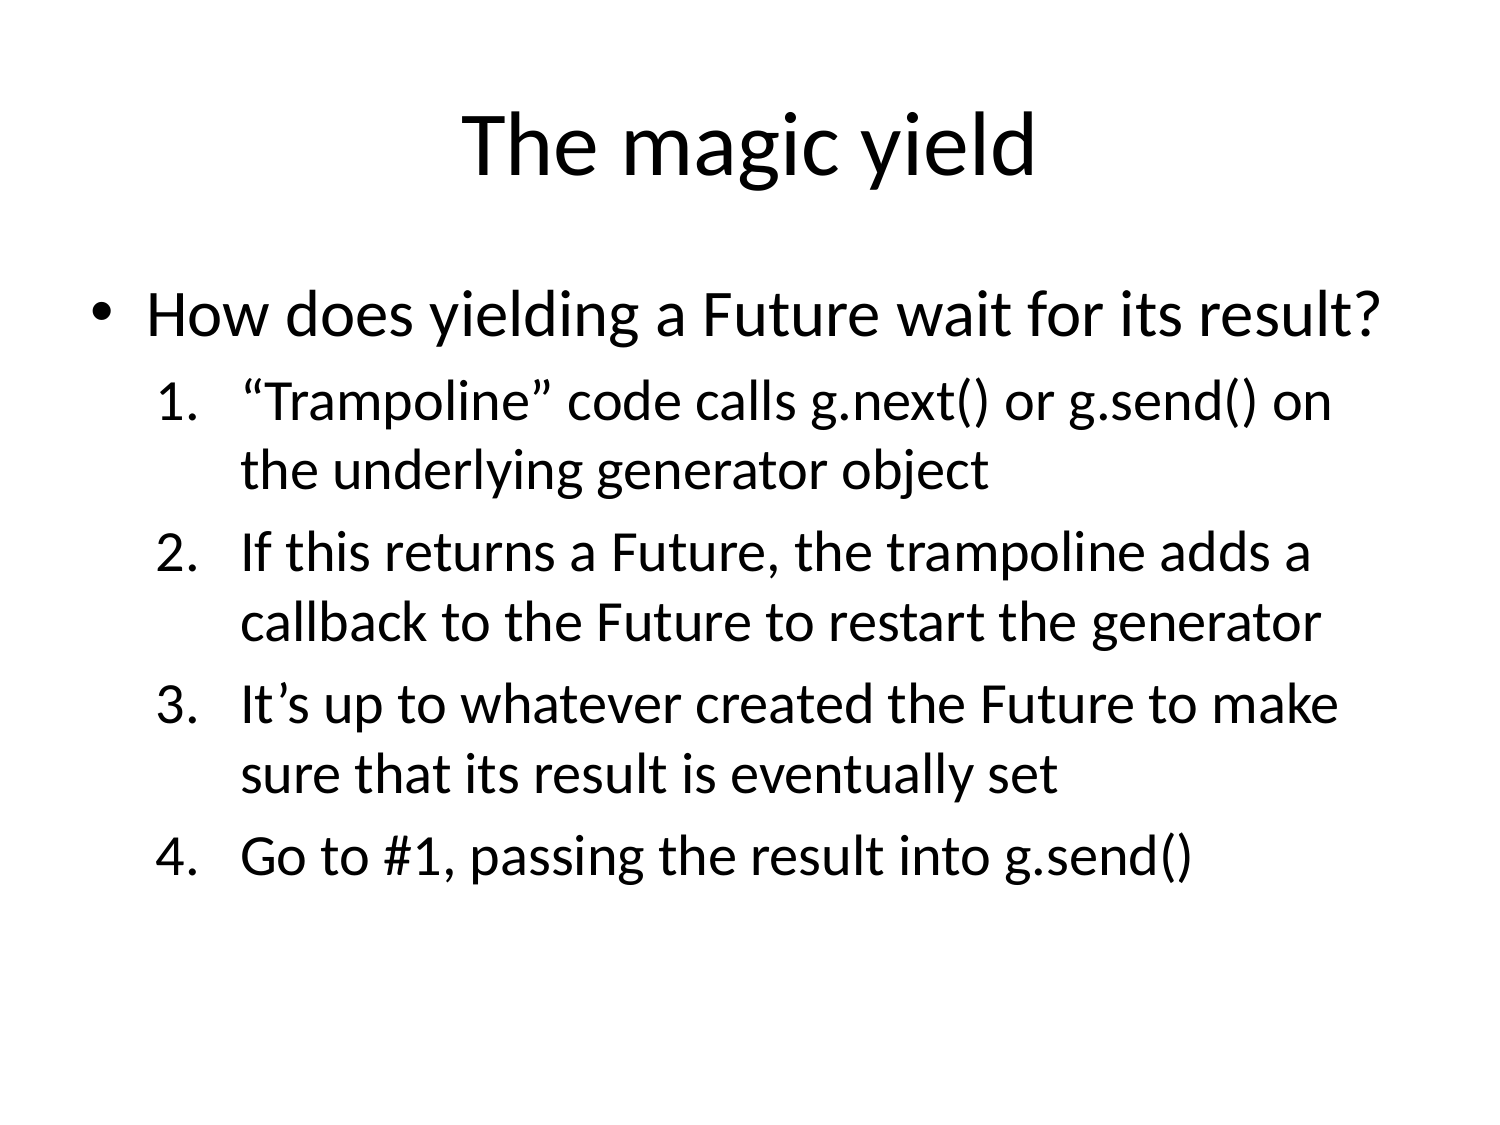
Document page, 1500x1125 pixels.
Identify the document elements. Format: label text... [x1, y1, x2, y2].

title The magic yield [75, 45, 1425, 233]
list How does yielding a Future wait for its result? “Trampoline” code calls g.next() or g.send() on the underlying generator object If this returns a Future, the trampoline adds a callback to the Future to restart the generator It’s up to whatever created the Future to make sure that its result is eventually set Go to #1, passing the result into g.send() [75, 262, 1425, 1005]
